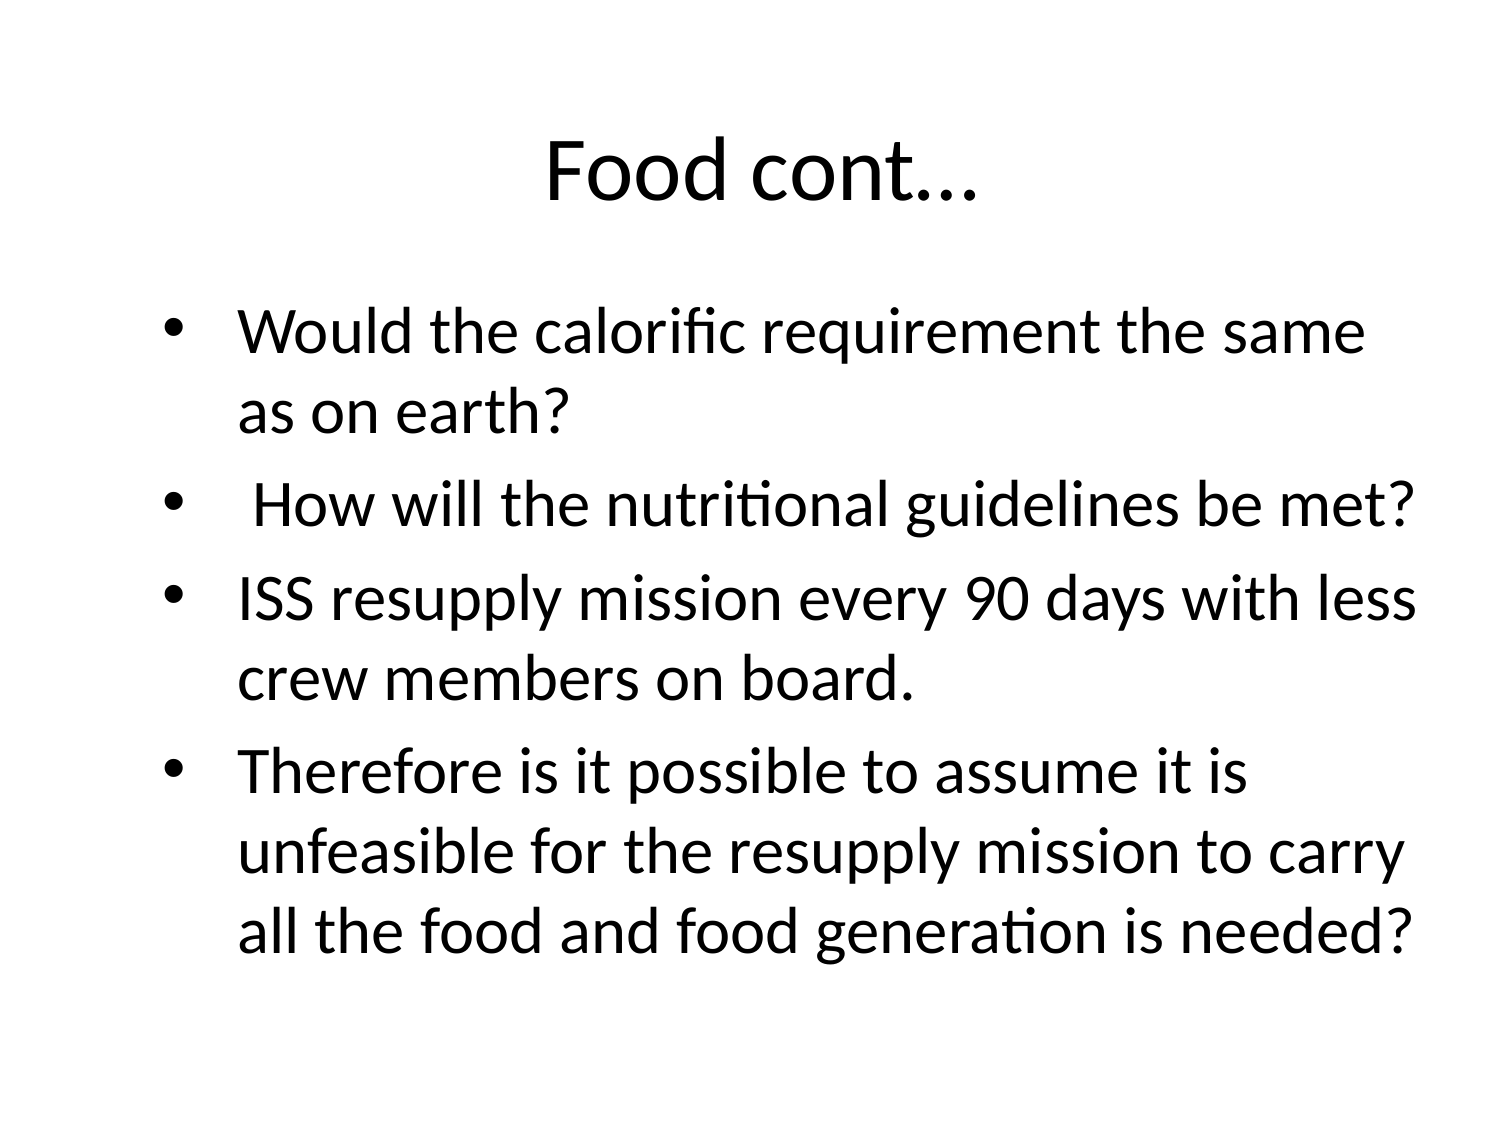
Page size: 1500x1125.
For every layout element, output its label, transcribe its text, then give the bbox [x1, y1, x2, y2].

title Food cont… [123, 42, 1399, 284]
subtitle Would the calorific requirement the same as on earth? How will the nutritional guidelines be met? ISS resupply mission every 90 days with less crew members on board. Therefore is it possible to assume it is unfeasible for the resupply mission to carry all the food and food generation is needed? [147, 278, 1436, 1106]
